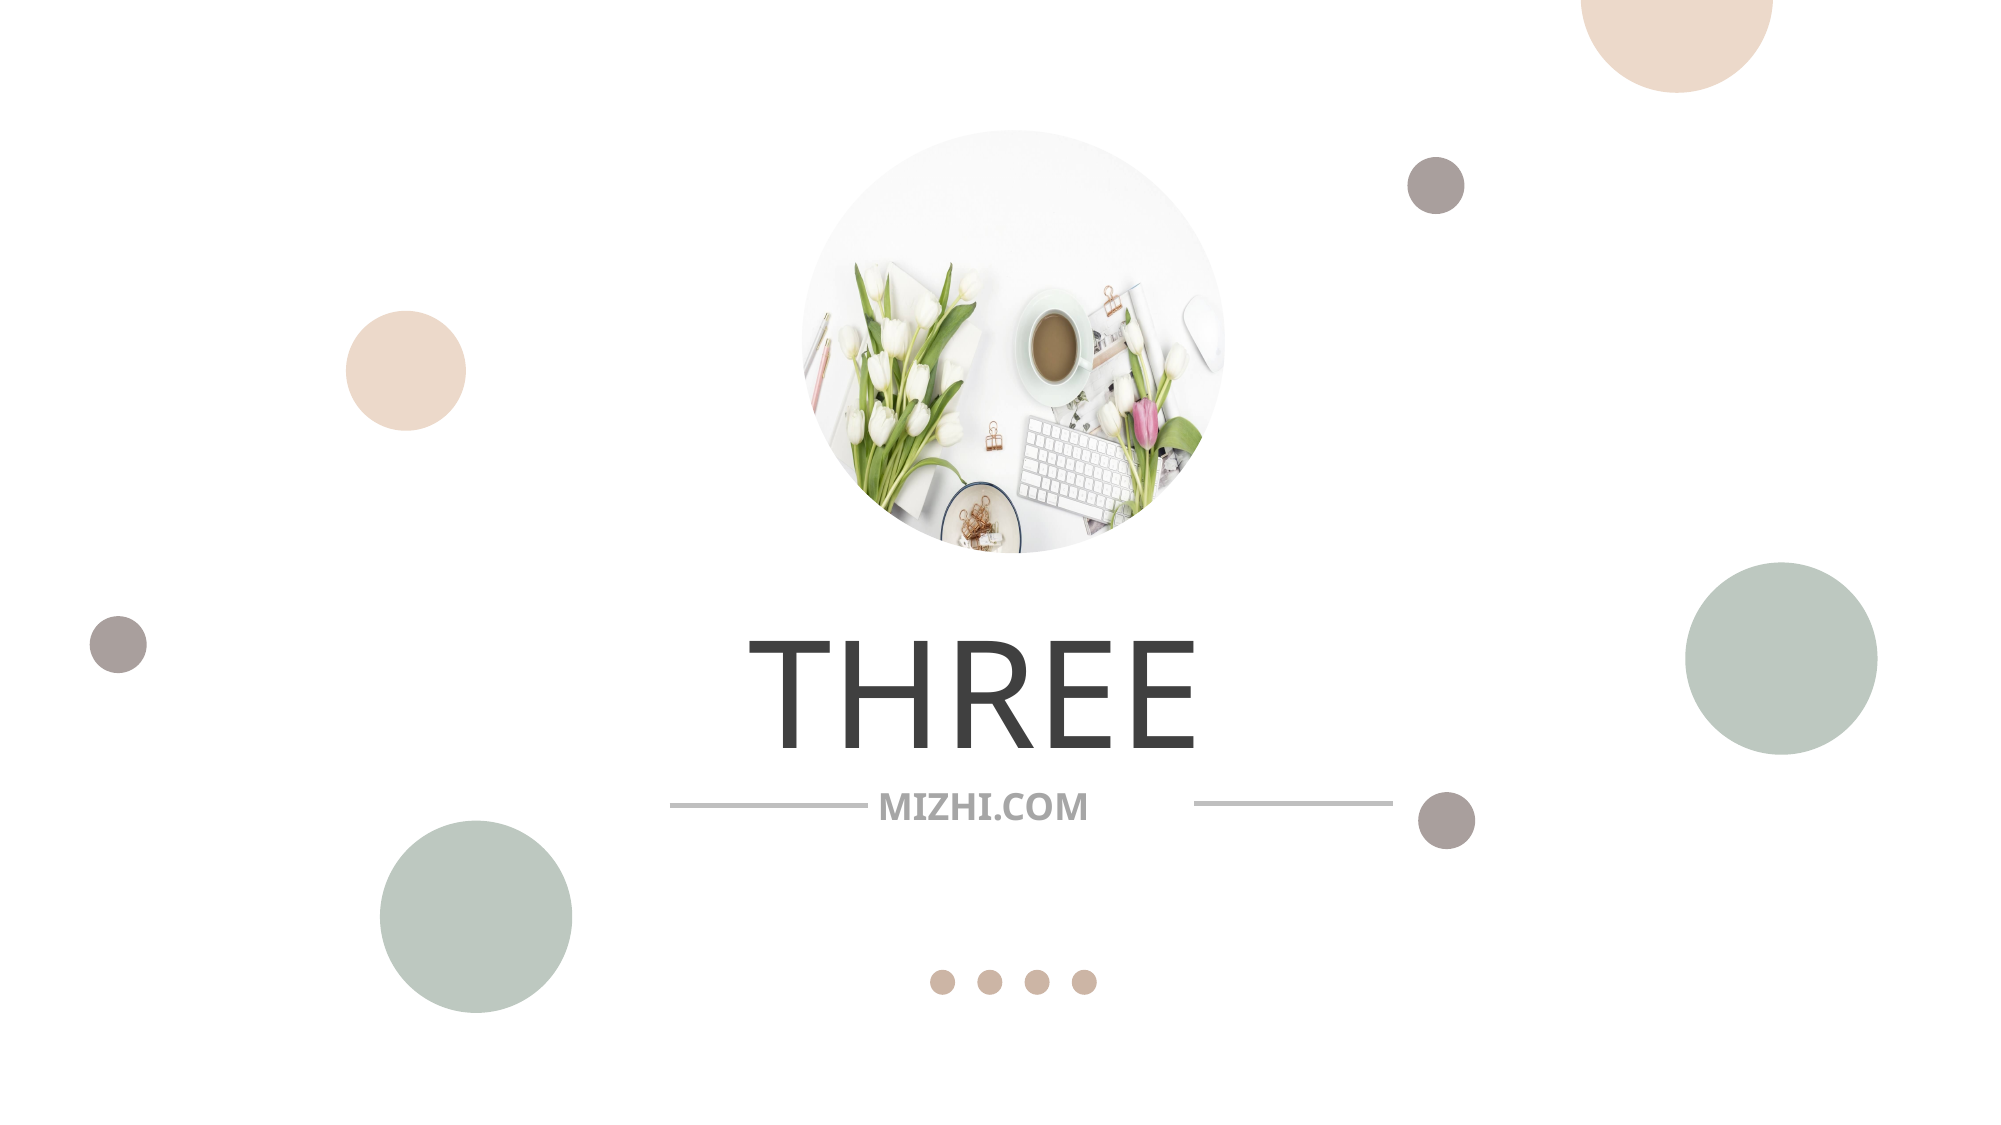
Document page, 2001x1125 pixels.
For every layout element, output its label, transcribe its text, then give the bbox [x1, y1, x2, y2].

text_box [1417, 791, 1477, 851]
text_box [1406, 155, 1466, 216]
text_box [88, 615, 148, 675]
text_box THREE [733, 591, 1279, 787]
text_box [930, 969, 1097, 995]
text_box MIZHI.COM [850, 764, 1199, 848]
text_box [1579, 0, 1774, 94]
text_box [1684, 561, 1879, 756]
text_box [344, 309, 467, 432]
text_box [378, 819, 574, 1014]
text_box [800, 129, 1227, 555]
